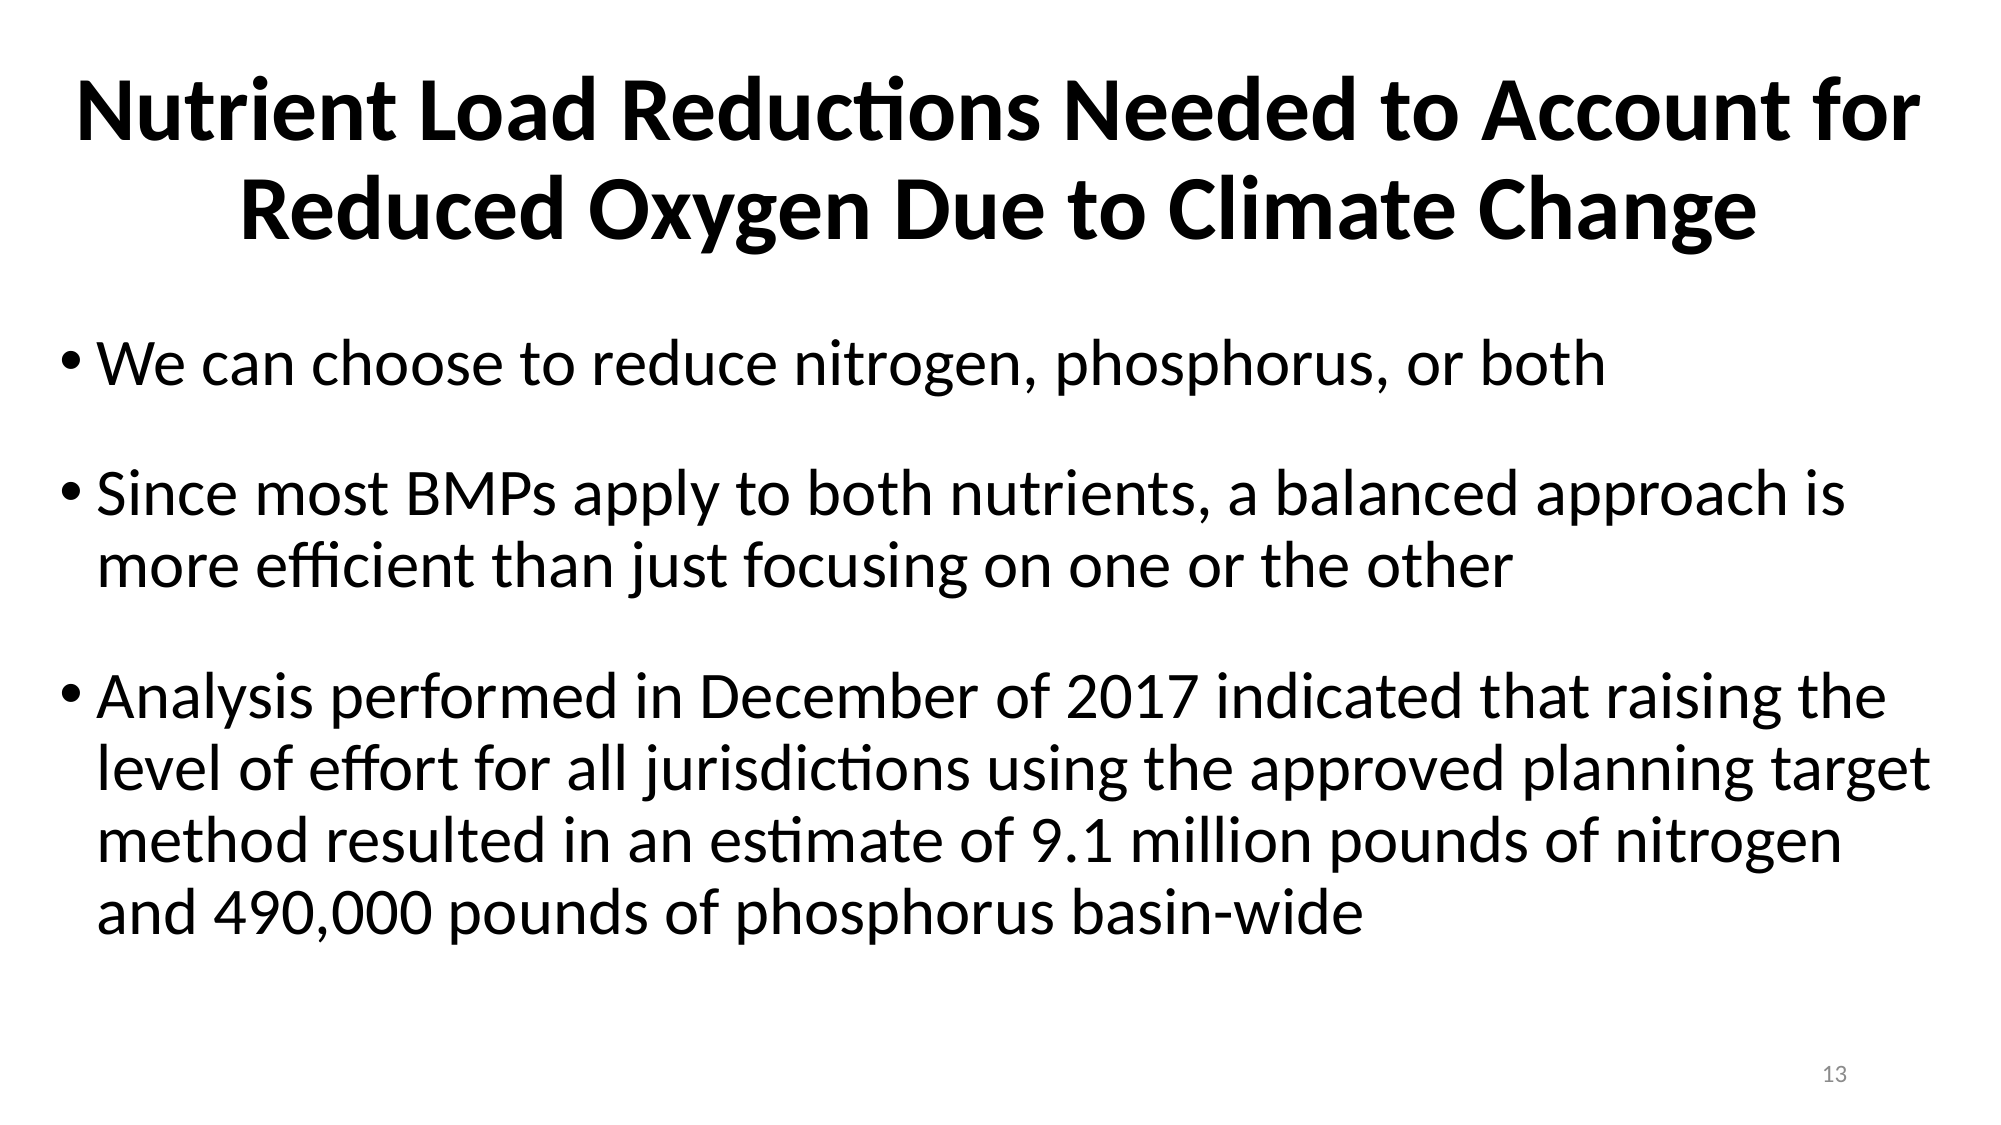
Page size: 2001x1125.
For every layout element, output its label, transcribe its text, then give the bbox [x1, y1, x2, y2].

list We can choose to reduce nitrogen, phosphorus, or both Since most BMPs apply to both nutrients, a balanced approach is more efficient than just focusing on one or the other Analysis performed in December of 2017 indicated that raising the level of effort for all jurisdictions using the approved planning target method resulted in an estimate of 9.1 million pounds of nitrogen and 490,000 pounds of phosphorus basin-wide [44, 320, 1956, 1125]
title Nutrient Load Reductions Needed to Account for Reduced Oxygen Due to Climate Change [27, 52, 1973, 270]
slide_number 13 [1412, 1042, 1863, 1103]
